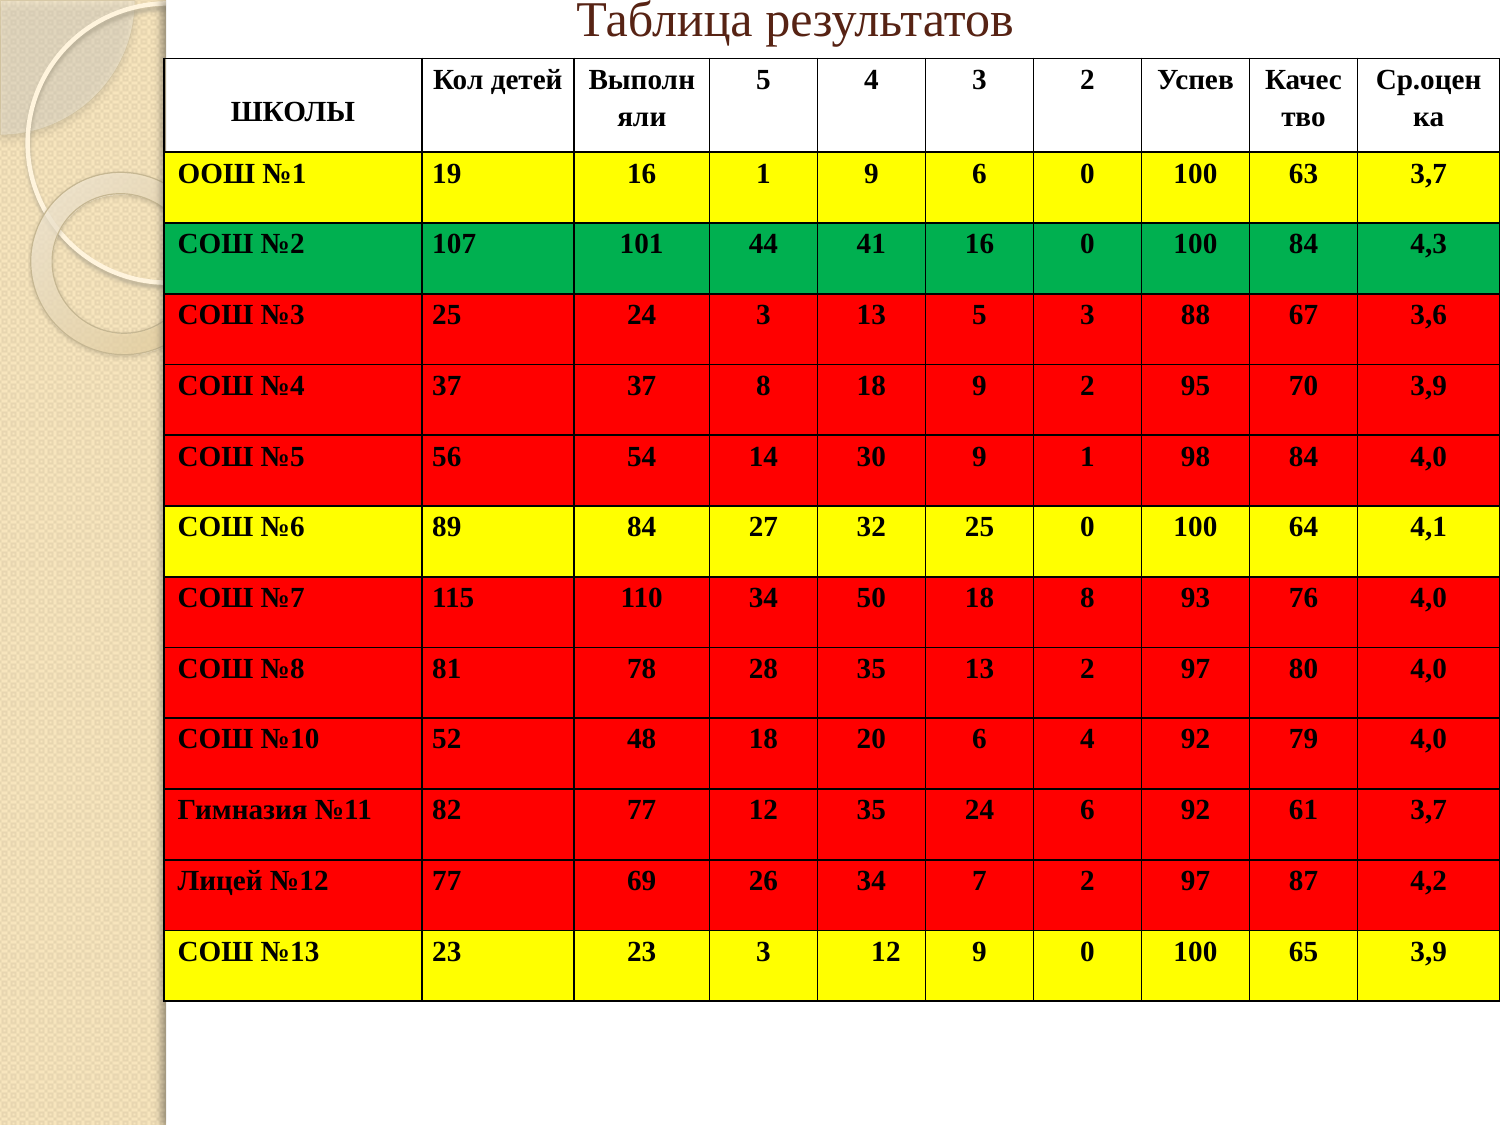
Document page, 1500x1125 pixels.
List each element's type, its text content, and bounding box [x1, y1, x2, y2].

table_cell 87 [1250, 861, 1357, 930]
table_cell 93 [1142, 578, 1249, 647]
table_cell 35 [818, 648, 925, 717]
table_cell 2 [1034, 861, 1141, 930]
table_cell 61 [1250, 790, 1357, 859]
table_cell 88 [1142, 295, 1249, 364]
table_cell 13 [926, 648, 1033, 717]
table_cell 37 [423, 365, 573, 434]
table_cell 35 [818, 790, 925, 859]
table_cell 25 [926, 507, 1033, 576]
table_cell 0 [1034, 153, 1141, 222]
table_cell 23 [423, 931, 573, 1000]
table_cell 54 [575, 436, 709, 505]
table_cell 13 [818, 295, 925, 364]
table_cell 28 [710, 648, 817, 717]
table_cell ООШ №1 [165, 153, 421, 222]
table_cell 52 [423, 719, 573, 788]
table_cell 4,0 [1358, 436, 1499, 505]
table_cell 50 [818, 578, 925, 647]
table_cell 3,9 [1358, 365, 1499, 434]
table_cell 24 [575, 295, 709, 364]
table_header Выполняли [575, 59, 709, 151]
table_cell 9 [926, 436, 1033, 505]
table_cell 41 [818, 224, 925, 293]
table_cell 25 [423, 295, 573, 364]
table_cell 89 [423, 507, 573, 576]
table_cell 77 [423, 861, 573, 930]
table_cell 3,7 [1358, 153, 1499, 222]
table_cell 14 [710, 436, 817, 505]
table_cell 4,0 [1358, 719, 1499, 788]
table_cell 12 [818, 931, 925, 1000]
table_cell 100 [1142, 153, 1249, 222]
table_cell 64 [1250, 507, 1357, 576]
table_cell 27 [710, 507, 817, 576]
title Таблица результатов [199, 0, 1430, 58]
table_cell СОШ №5 [165, 436, 421, 505]
table_cell 6 [926, 719, 1033, 788]
table_cell 6 [926, 153, 1033, 222]
table_cell 26 [710, 861, 817, 930]
table_cell 69 [575, 861, 709, 930]
table_cell 80 [1250, 648, 1357, 717]
table_cell 84 [575, 507, 709, 576]
table_cell 12 [710, 790, 817, 859]
table_cell 1 [710, 153, 817, 222]
table_cell 84 [1250, 224, 1357, 293]
table_cell 100 [1142, 507, 1249, 576]
table_cell 65 [1250, 931, 1357, 1000]
table_cell 4 [1034, 719, 1141, 788]
table_cell 78 [575, 648, 709, 717]
table_cell 18 [818, 365, 925, 434]
table_cell 48 [575, 719, 709, 788]
table_cell 0 [1034, 224, 1141, 293]
table_cell 3 [1034, 295, 1141, 364]
table_cell 67 [1250, 295, 1357, 364]
table_cell 5 [926, 295, 1033, 364]
table_cell Лицей №12 [165, 861, 421, 930]
table_cell 4,2 [1358, 861, 1499, 930]
table_cell 3,7 [1358, 790, 1499, 859]
table_cell СОШ №8 [165, 648, 421, 717]
table_cell 9 [926, 931, 1033, 1000]
table_cell 3,6 [1358, 295, 1499, 364]
table_cell 97 [1142, 648, 1249, 717]
table_cell 9 [818, 153, 925, 222]
table_cell 70 [1250, 365, 1357, 434]
table_cell 81 [423, 648, 573, 717]
table_cell 2 [1034, 648, 1141, 717]
table_cell 9 [926, 365, 1033, 434]
table_cell 100 [1142, 931, 1249, 1000]
table_cell СОШ №3 [165, 295, 421, 364]
table_cell 6 [1034, 790, 1141, 859]
table_cell 24 [926, 790, 1033, 859]
table_cell 16 [926, 224, 1033, 293]
table_cell 95 [1142, 365, 1249, 434]
table_header Качество [1250, 59, 1357, 151]
table_cell 101 [575, 224, 709, 293]
table_cell 92 [1142, 790, 1249, 859]
table_cell 34 [818, 861, 925, 930]
table_cell 19 [423, 153, 573, 222]
table_header 4 [818, 59, 925, 151]
table_header ШКОЛЫ [165, 59, 421, 151]
table_cell СОШ №10 [165, 719, 421, 788]
table_cell 8 [1034, 578, 1141, 647]
table_header Успев [1142, 59, 1249, 151]
table_cell СОШ №7 [165, 578, 421, 647]
table_cell 79 [1250, 719, 1357, 788]
table_cell 3 [710, 295, 817, 364]
table_header 5 [710, 59, 817, 151]
table_cell 4,3 [1358, 224, 1499, 293]
table_cell 107 [423, 224, 573, 293]
table_cell 23 [575, 931, 709, 1000]
table_cell 4,1 [1358, 507, 1499, 576]
table_cell 16 [575, 153, 709, 222]
table_cell 97 [1142, 861, 1249, 930]
table_cell 32 [818, 507, 925, 576]
table_cell 18 [926, 578, 1033, 647]
table_header 2 [1034, 59, 1141, 151]
table_cell 8 [710, 365, 817, 434]
table_cell 2 [1034, 365, 1141, 434]
table_cell СОШ №4 [165, 365, 421, 434]
table_cell 4,0 [1358, 648, 1499, 717]
table_cell 63 [1250, 153, 1357, 222]
table_cell 0 [1034, 507, 1141, 576]
table_cell 110 [575, 578, 709, 647]
table_cell 98 [1142, 436, 1249, 505]
table_cell 34 [710, 578, 817, 647]
table_header 3 [926, 59, 1033, 151]
table_cell СОШ №13 [165, 931, 421, 1000]
table_cell 82 [423, 790, 573, 859]
table_cell 1 [1034, 436, 1141, 505]
table_cell 56 [423, 436, 573, 505]
table_cell 18 [710, 719, 817, 788]
table_cell 37 [575, 365, 709, 434]
table_cell 77 [575, 790, 709, 859]
table_header Кол детей [423, 59, 573, 151]
table_cell 84 [1250, 436, 1357, 505]
table_cell 4,0 [1358, 578, 1499, 647]
table_cell 100 [1142, 224, 1249, 293]
table_cell 76 [1250, 578, 1357, 647]
table_cell 115 [423, 578, 573, 647]
table_cell 92 [1142, 719, 1249, 788]
table_cell Гимназия №11 [165, 790, 421, 859]
table_cell 3,9 [1358, 931, 1499, 1000]
table_cell 44 [710, 224, 817, 293]
table_cell 30 [818, 436, 925, 505]
table_cell СОШ №2 [165, 224, 421, 293]
table_cell СОШ №6 [165, 507, 421, 576]
table_cell 0 [1034, 931, 1141, 1000]
table_cell 7 [926, 861, 1033, 930]
table_header Ср.оценка [1358, 59, 1499, 151]
table_cell 3 [710, 931, 817, 1000]
table_cell 20 [818, 719, 925, 788]
